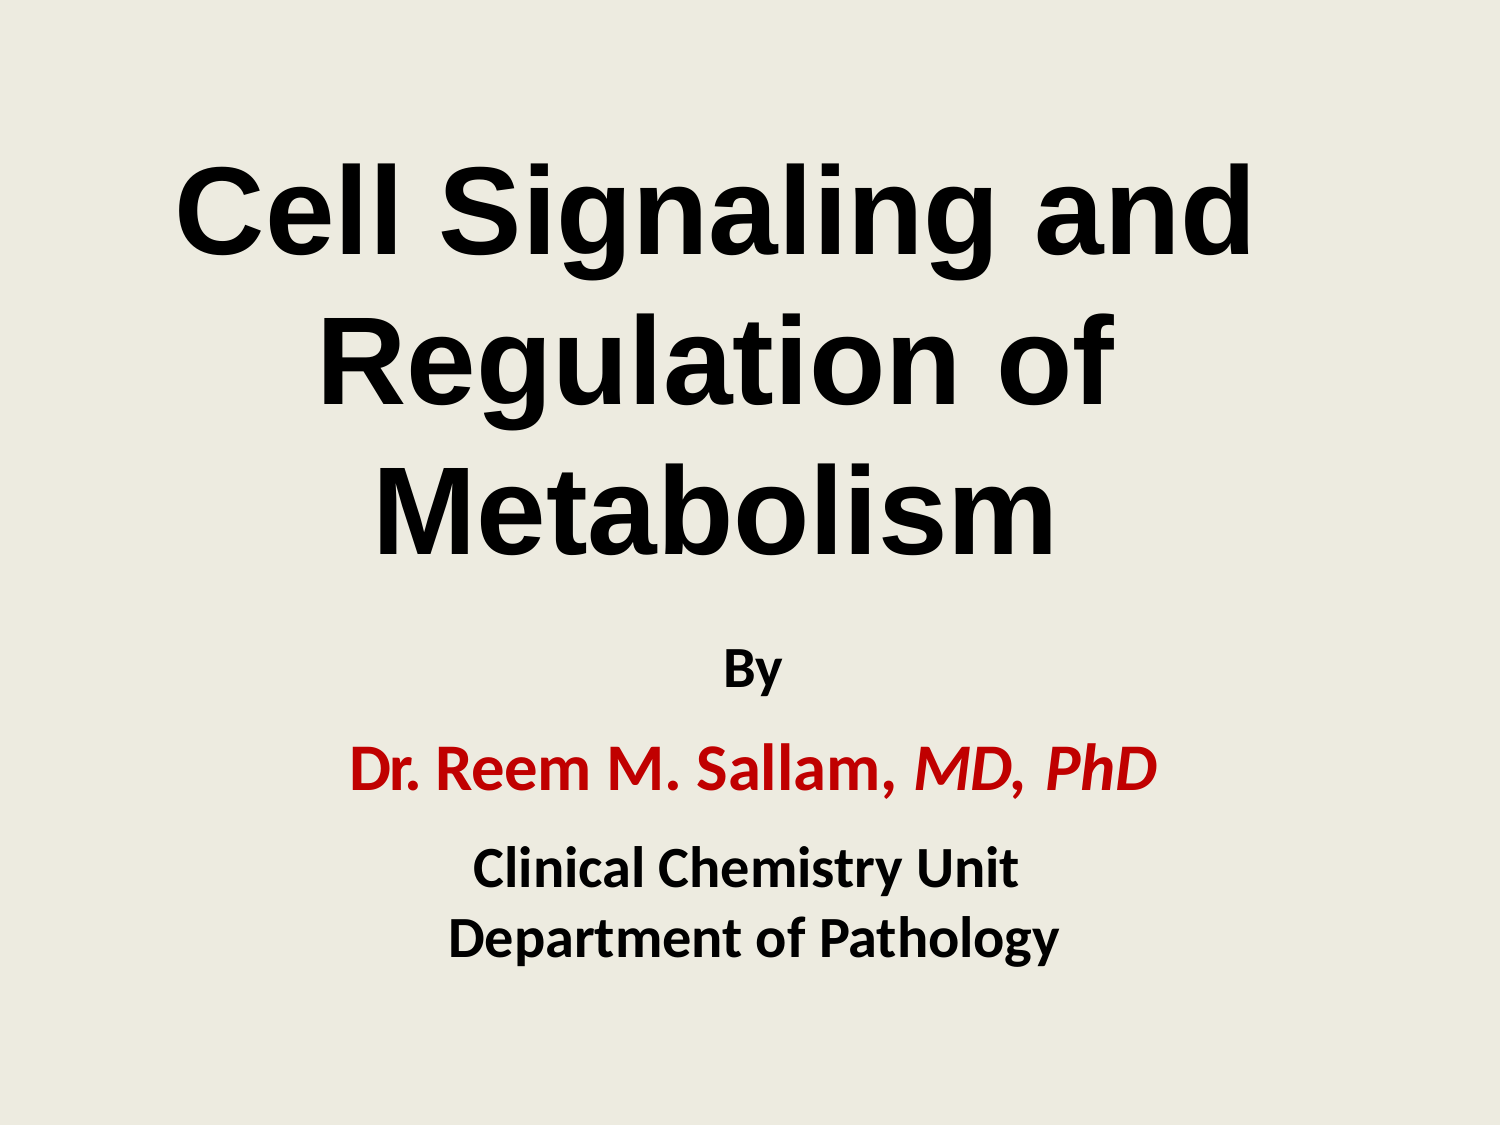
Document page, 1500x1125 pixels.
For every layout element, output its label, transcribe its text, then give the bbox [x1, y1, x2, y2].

text_box By Dr. Reem M. Sallam, MD, PhD Clinical Chemistry Unit Department of Pathology [342, 629, 1164, 970]
title Cell Signaling and Regulation of Metabolism [171, 129, 1259, 580]
